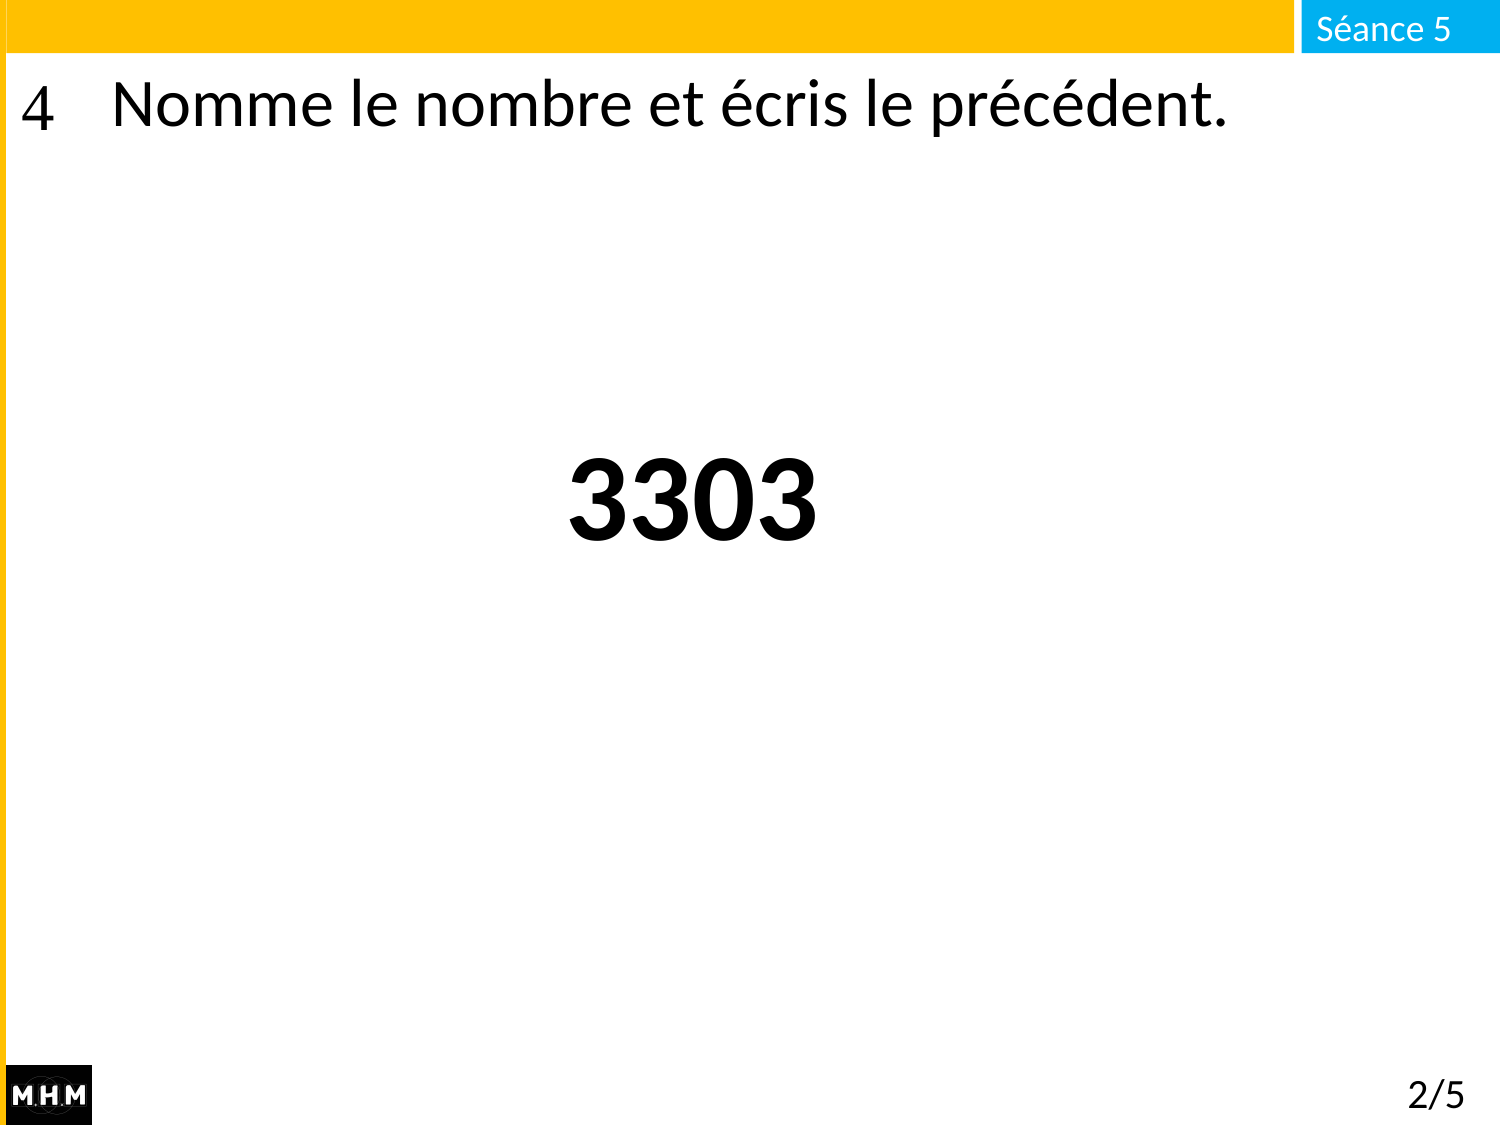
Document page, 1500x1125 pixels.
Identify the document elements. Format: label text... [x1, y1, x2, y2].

picture [6, 1065, 92, 1125]
text_box 3303 [489, 408, 895, 574]
title Nomme le nombre et écris le précédent. [96, 60, 1391, 150]
list 2/5 [1373, 1064, 1500, 1125]
